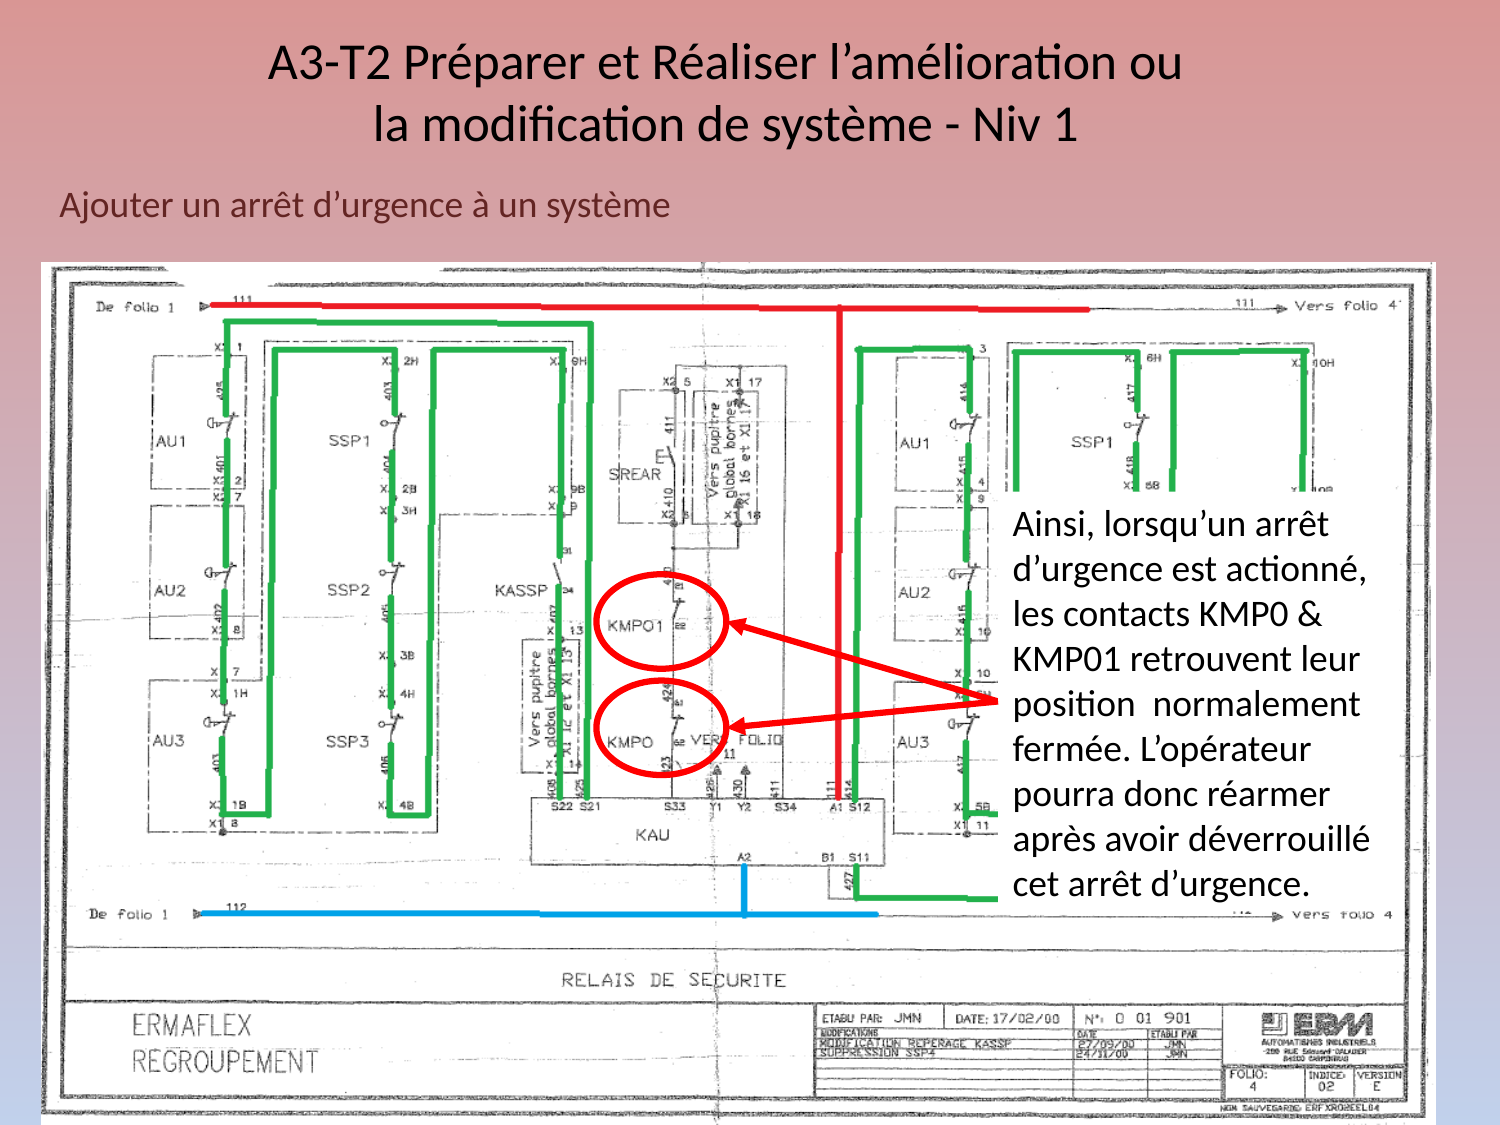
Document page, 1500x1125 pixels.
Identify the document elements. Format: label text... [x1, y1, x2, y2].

text_box A3-T2 Préparer et Réaliser l’amélioration ou la modification de système - Niv 1 [242, 19, 1211, 161]
text_box Ajouter un arrêt d’urgence à un système [44, 172, 687, 233]
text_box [726, 621, 999, 703]
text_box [726, 703, 999, 729]
picture [41, 262, 1436, 1125]
